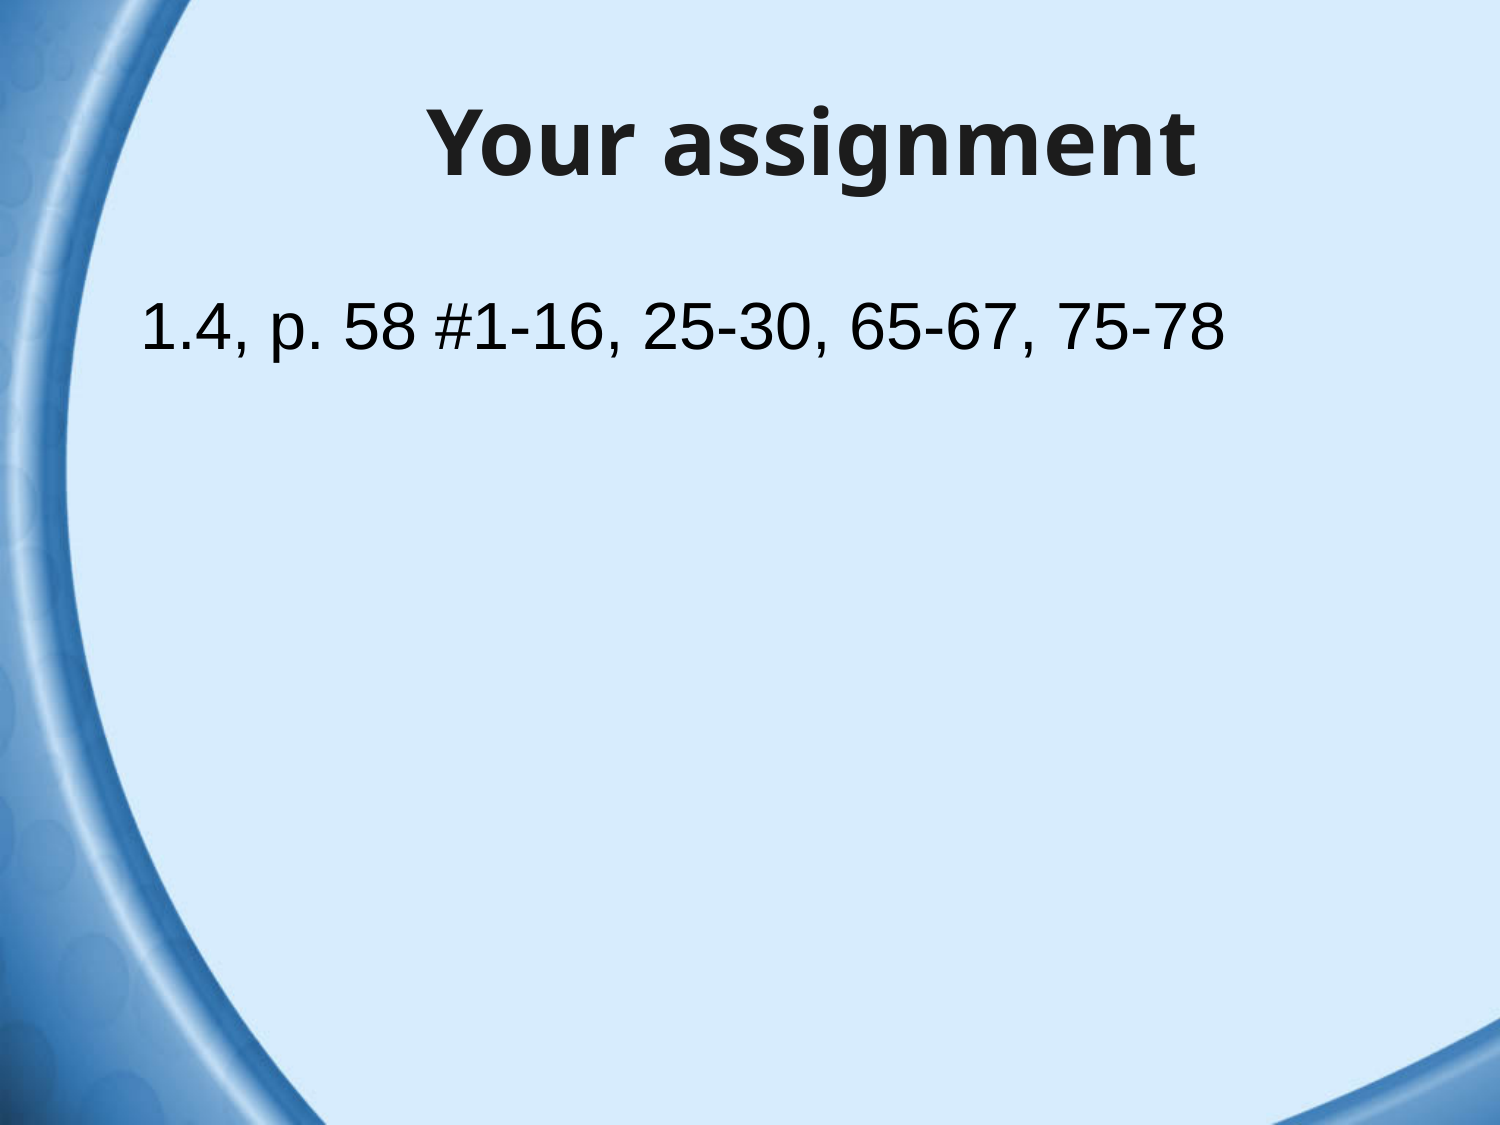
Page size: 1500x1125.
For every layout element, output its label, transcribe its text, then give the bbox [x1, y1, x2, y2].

picture [0, 0, 1500, 1125]
list 1.4, p. 58 #1-16, 25-30, 65-67, 75-78 [124, 274, 1476, 1018]
title Your assignment [137, 44, 1488, 233]
